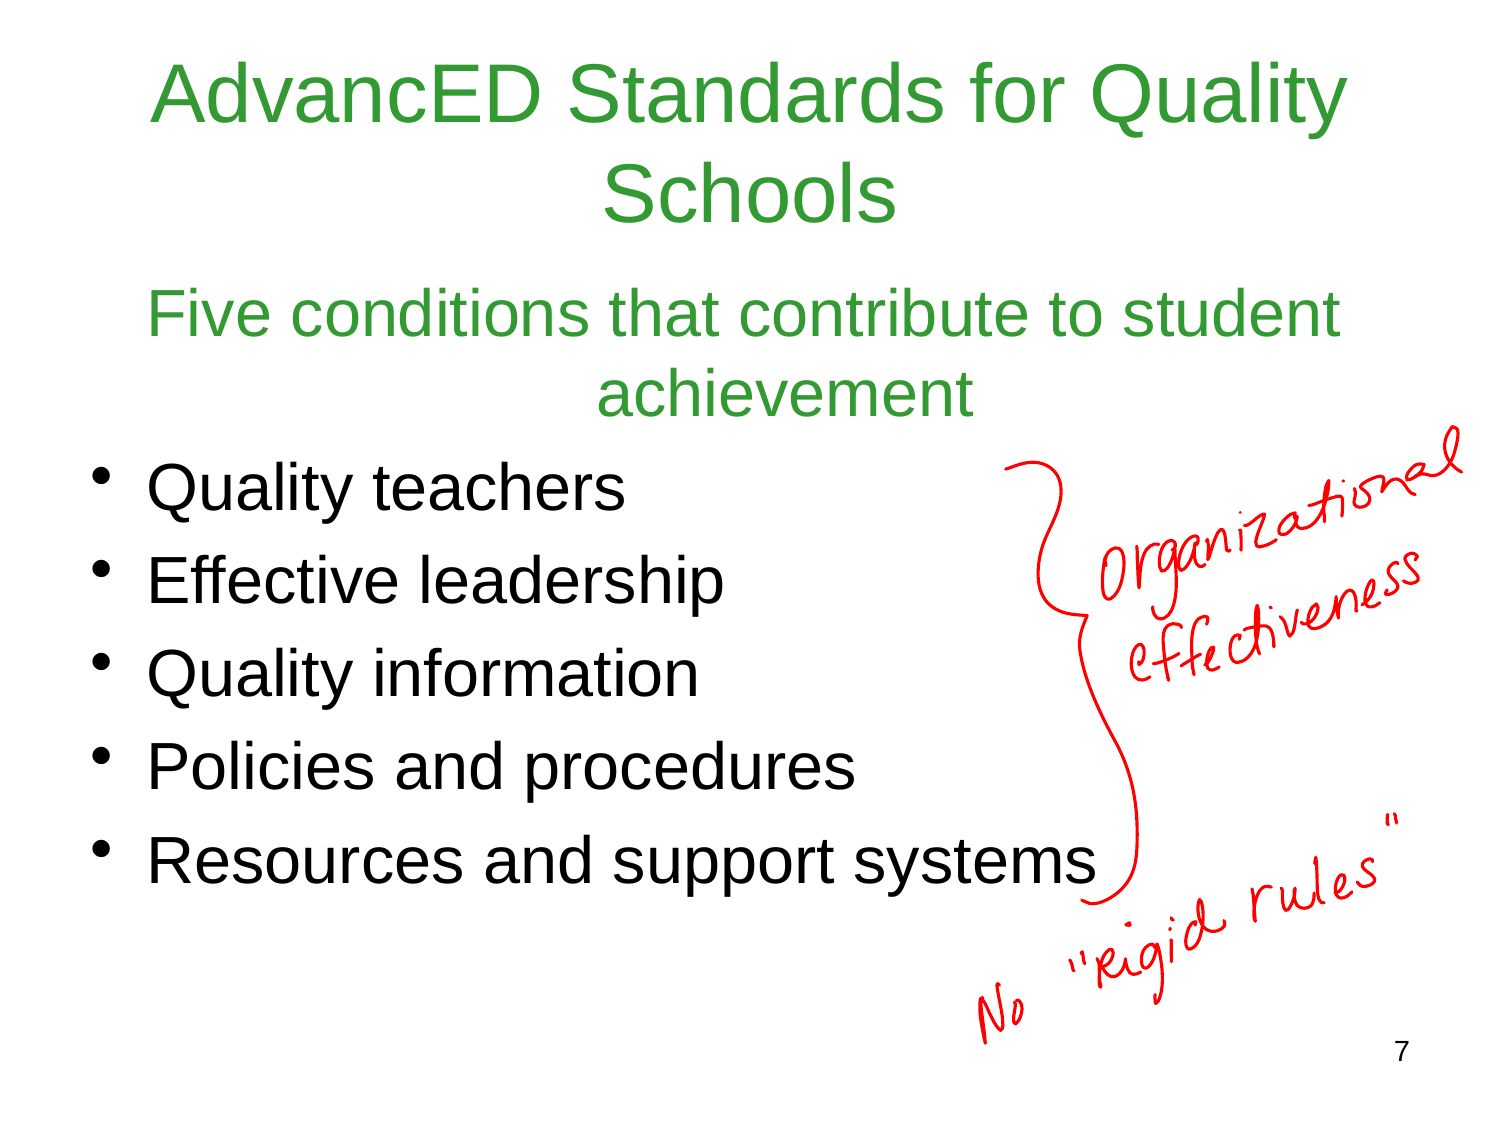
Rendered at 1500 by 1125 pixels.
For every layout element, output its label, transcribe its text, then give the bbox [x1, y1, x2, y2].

list Five conditions that contribute to student achievement Quality teachers Effective leadership Quality information Policies and procedures Resources and support systems [74, 262, 1426, 1006]
title AdvancED Standards for Quality Schools [74, 44, 1426, 233]
slide_number 7 [1074, 1024, 1426, 1103]
